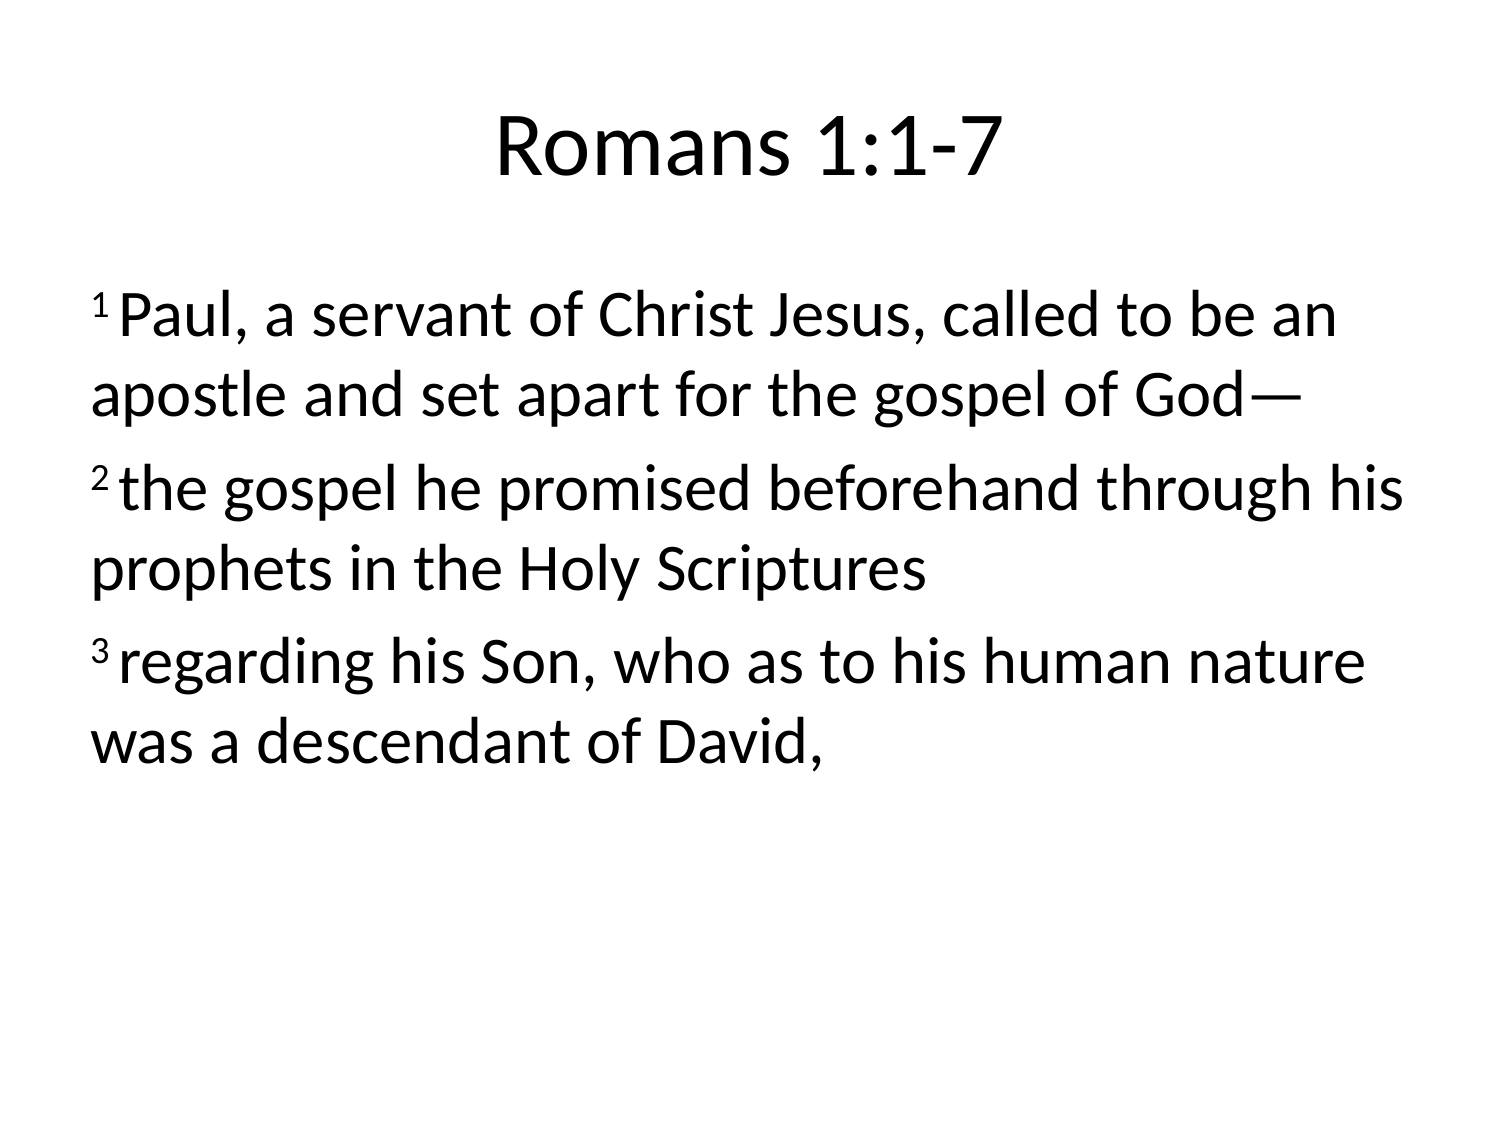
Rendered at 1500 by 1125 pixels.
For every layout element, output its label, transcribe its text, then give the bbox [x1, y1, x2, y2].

title Romans 1:1-7 [75, 45, 1425, 233]
list 1 Paul, a servant of Christ Jesus, called to be an apostle and set apart for the gospel of God— 2 the gospel he promised beforehand through his prophets in the Holy Scriptures 3 regarding his Son, who as to his human nature was a descendant of David, [75, 262, 1425, 1005]
